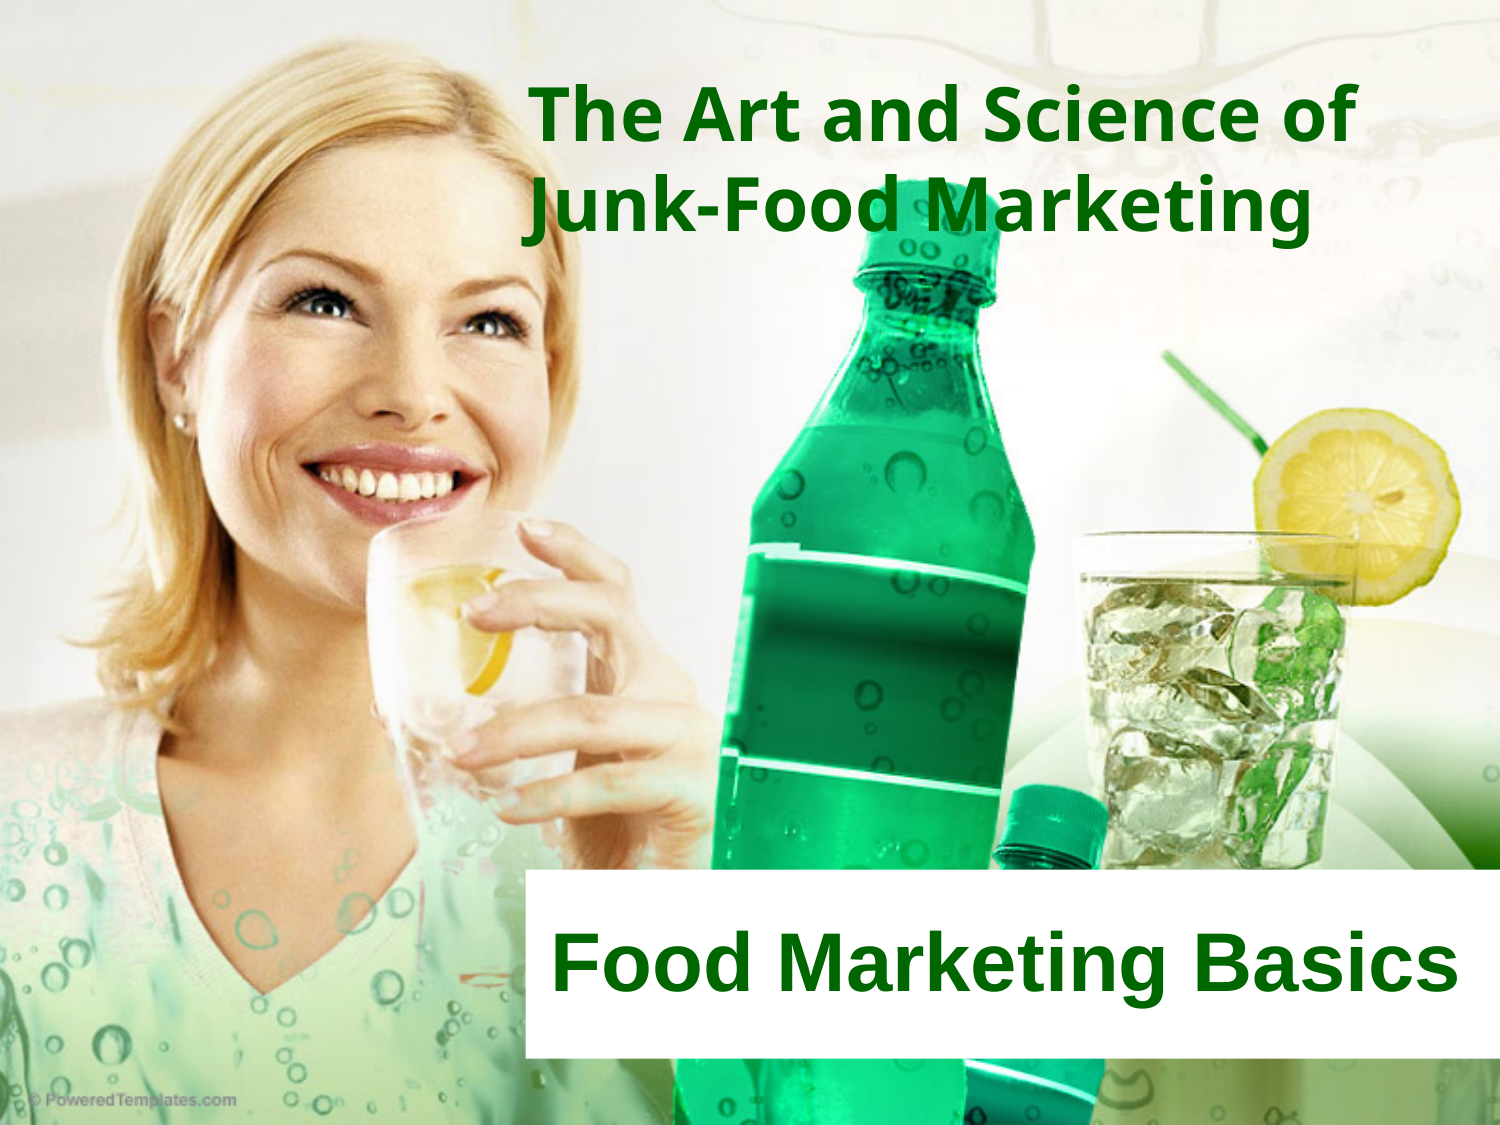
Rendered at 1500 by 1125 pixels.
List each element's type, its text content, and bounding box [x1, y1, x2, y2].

subtitle Food Marketing Basics [512, 875, 1500, 1050]
title The Art and Science of Junk-Food Marketing [512, 62, 1488, 250]
picture [0, 0, 1500, 1125]
